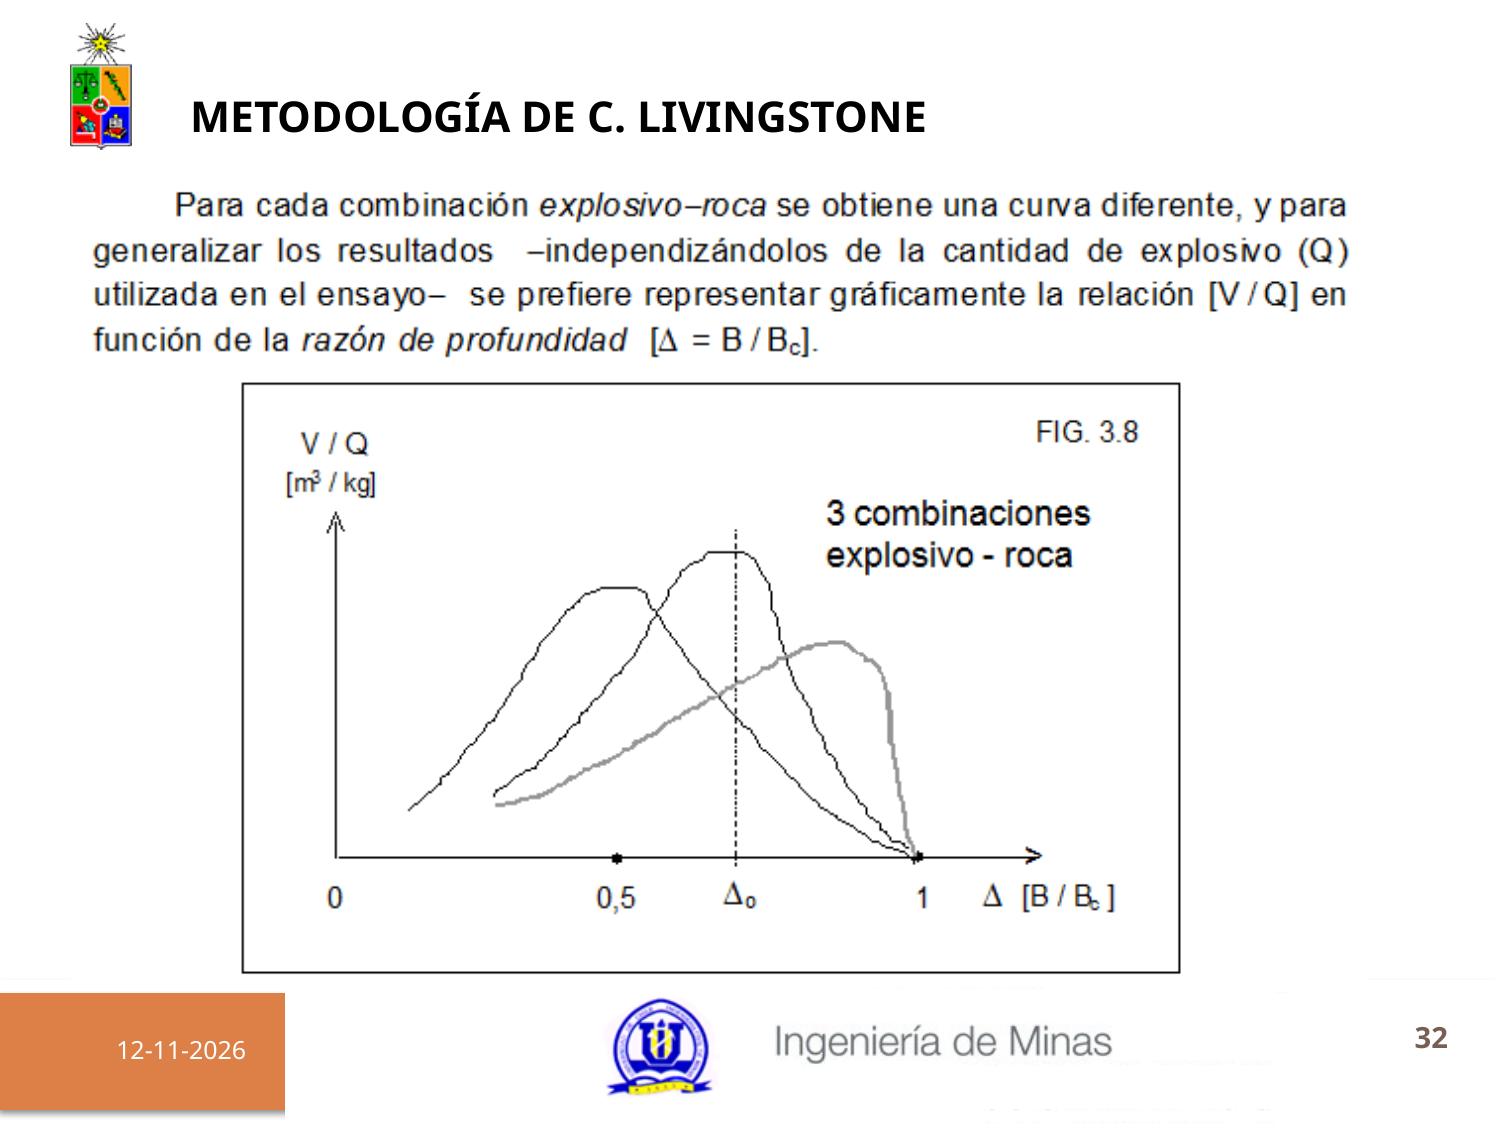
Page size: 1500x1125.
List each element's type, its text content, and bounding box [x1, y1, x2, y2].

picture [69, 23, 132, 151]
text_box Metodología de c. livingstone [175, 81, 1266, 148]
picture [70, 175, 1500, 1125]
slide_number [12, 995, 279, 1108]
